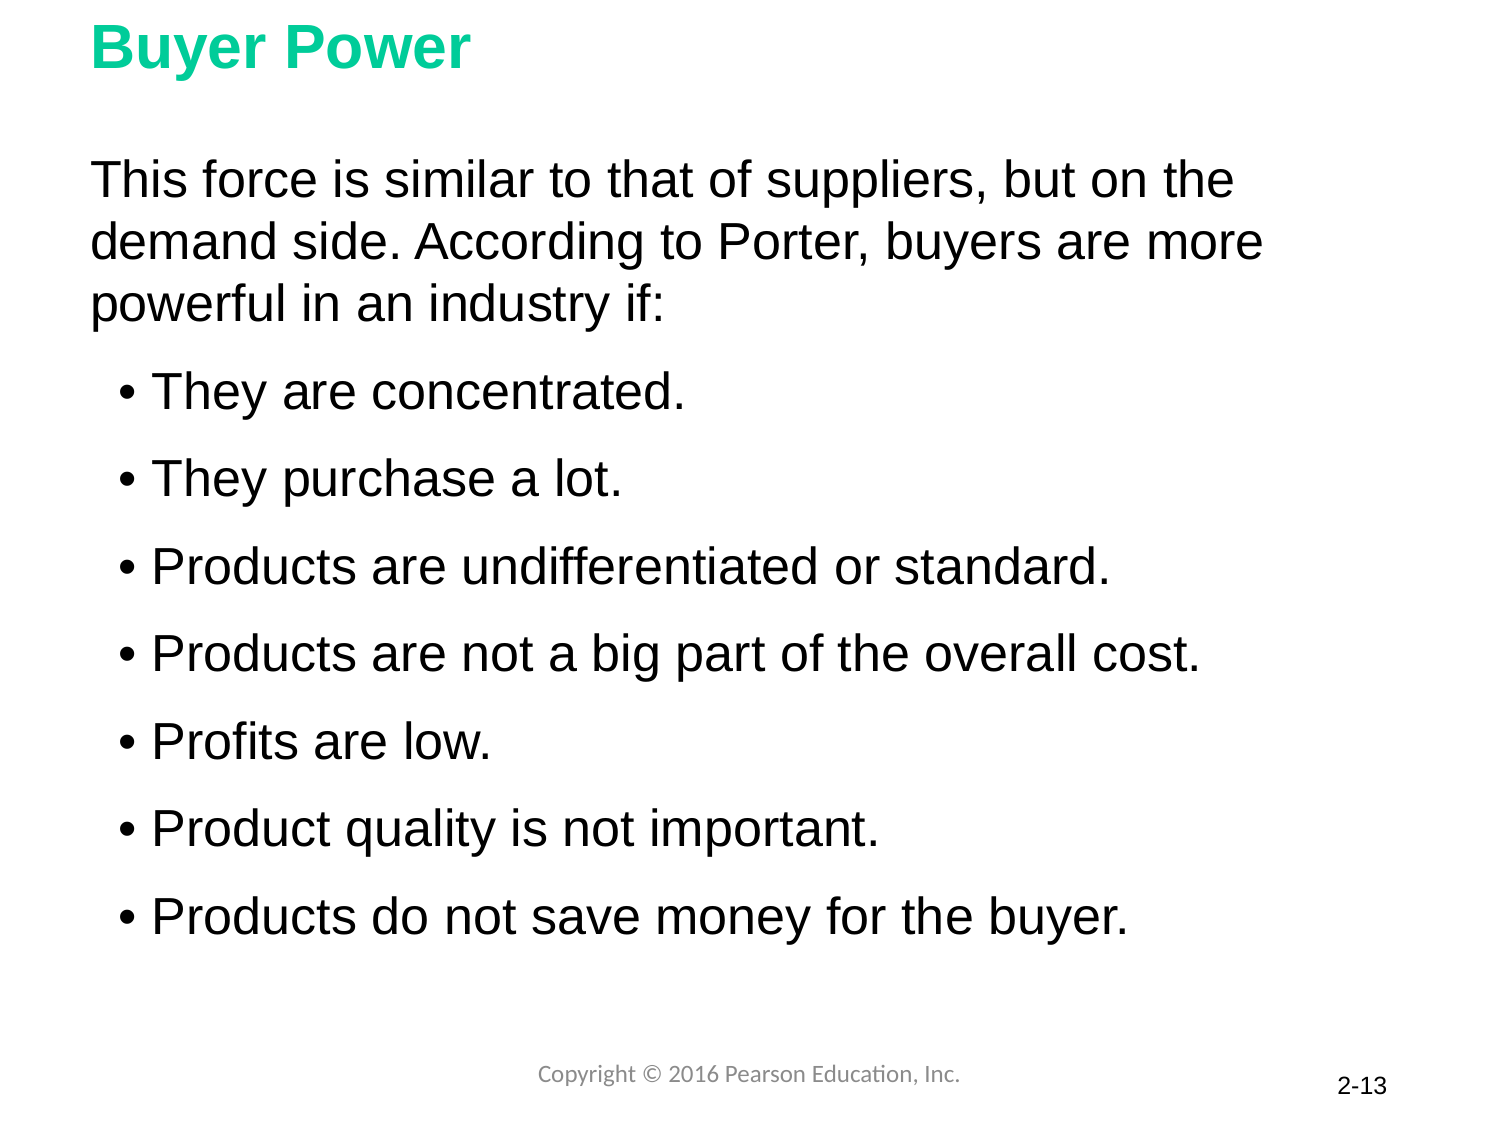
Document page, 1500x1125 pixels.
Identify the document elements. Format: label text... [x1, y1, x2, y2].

list This force is similar to that of suppliers, but on the demand side. According to Porter, buyers are more powerful in an industry if: • They are concentrated. • They purchase a lot. • Products are undifferentiated or standard. • Products are not a big part of the overall cost. • Profits are low. • Product quality is not important. • Products do not save money for the buyer. [75, 137, 1425, 1013]
title Buyer Power [75, 0, 1425, 137]
footer Copyright © 2016 Pearson Education, Inc. [512, 1042, 988, 1103]
